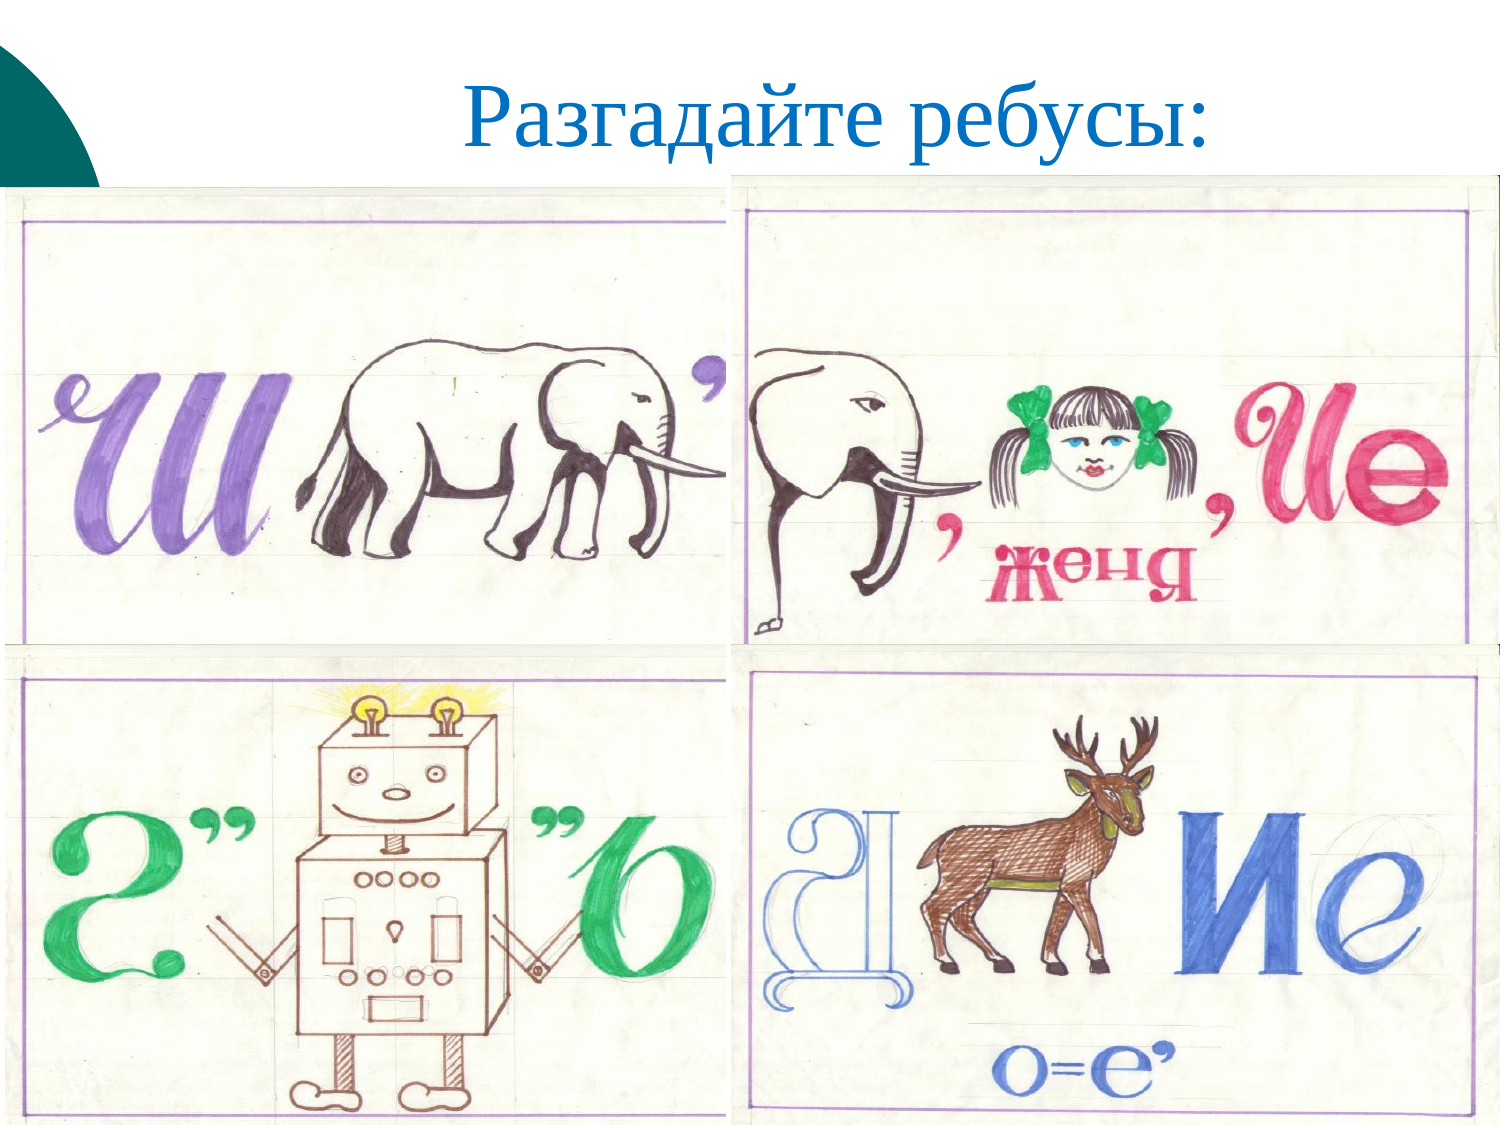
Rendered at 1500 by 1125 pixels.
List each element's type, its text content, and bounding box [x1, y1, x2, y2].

picture [0, 175, 1500, 1125]
text_box Разгадайте ребусы: [363, 46, 1313, 172]
